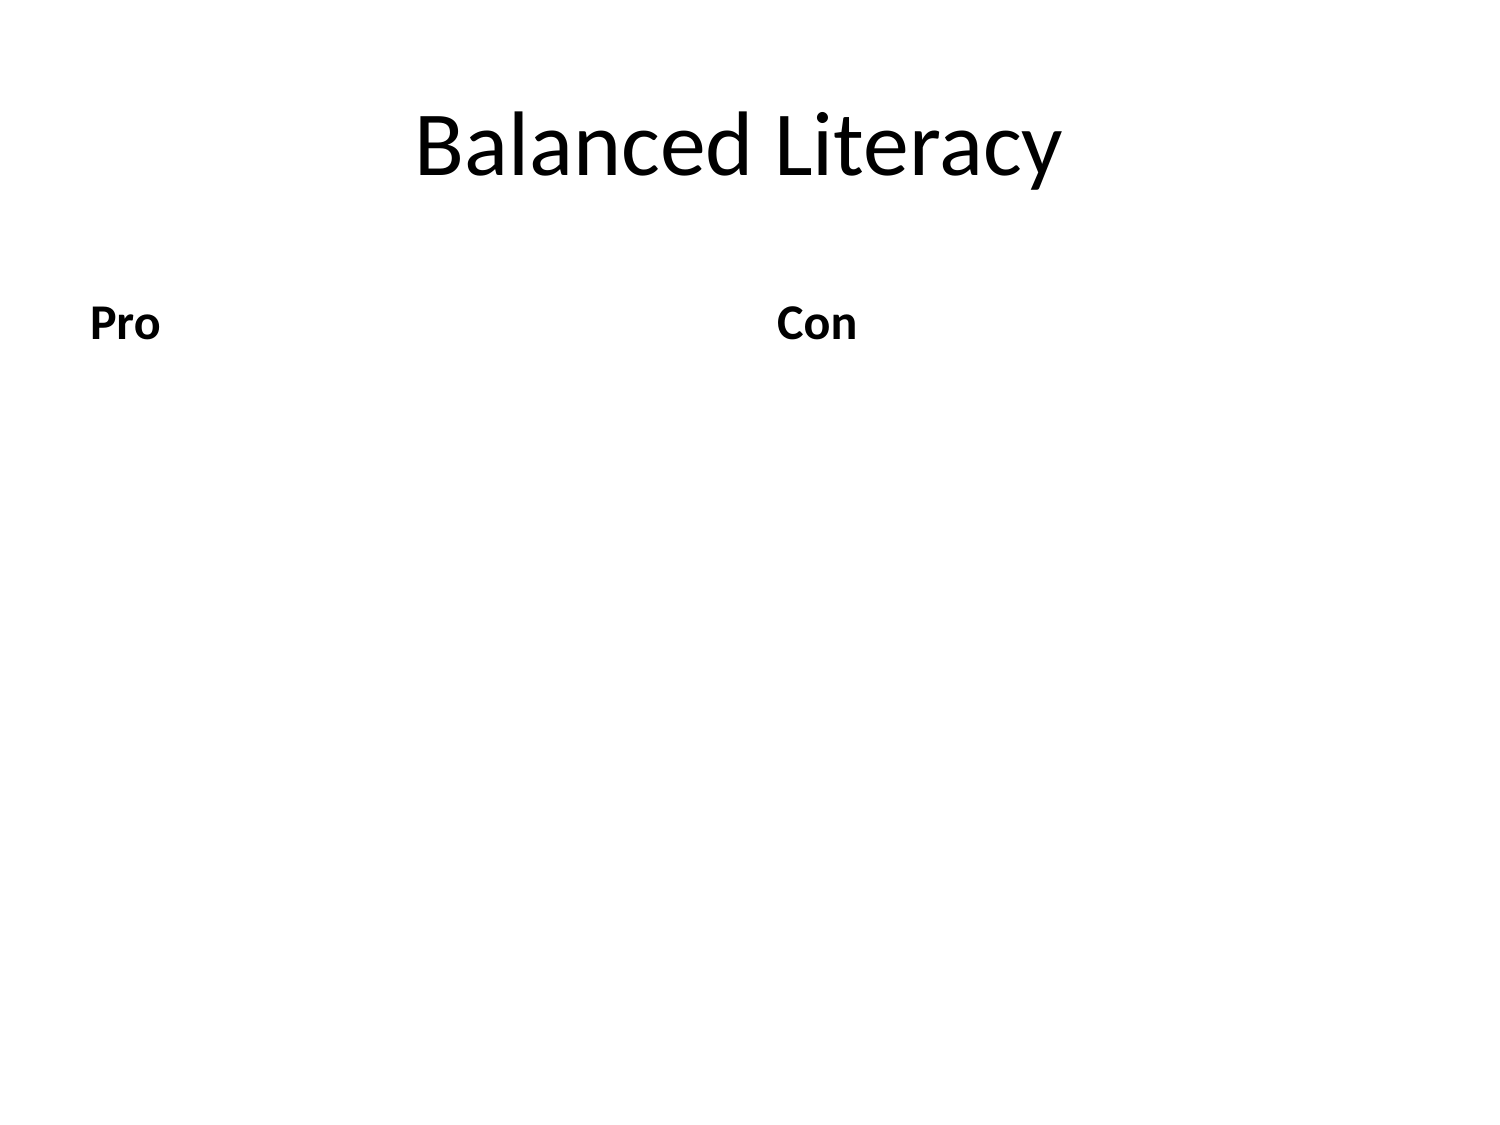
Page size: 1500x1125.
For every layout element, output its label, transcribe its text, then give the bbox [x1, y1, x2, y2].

title Balanced Literacy [75, 45, 1425, 233]
list Con [761, 251, 1425, 357]
list Pro [75, 251, 738, 357]
